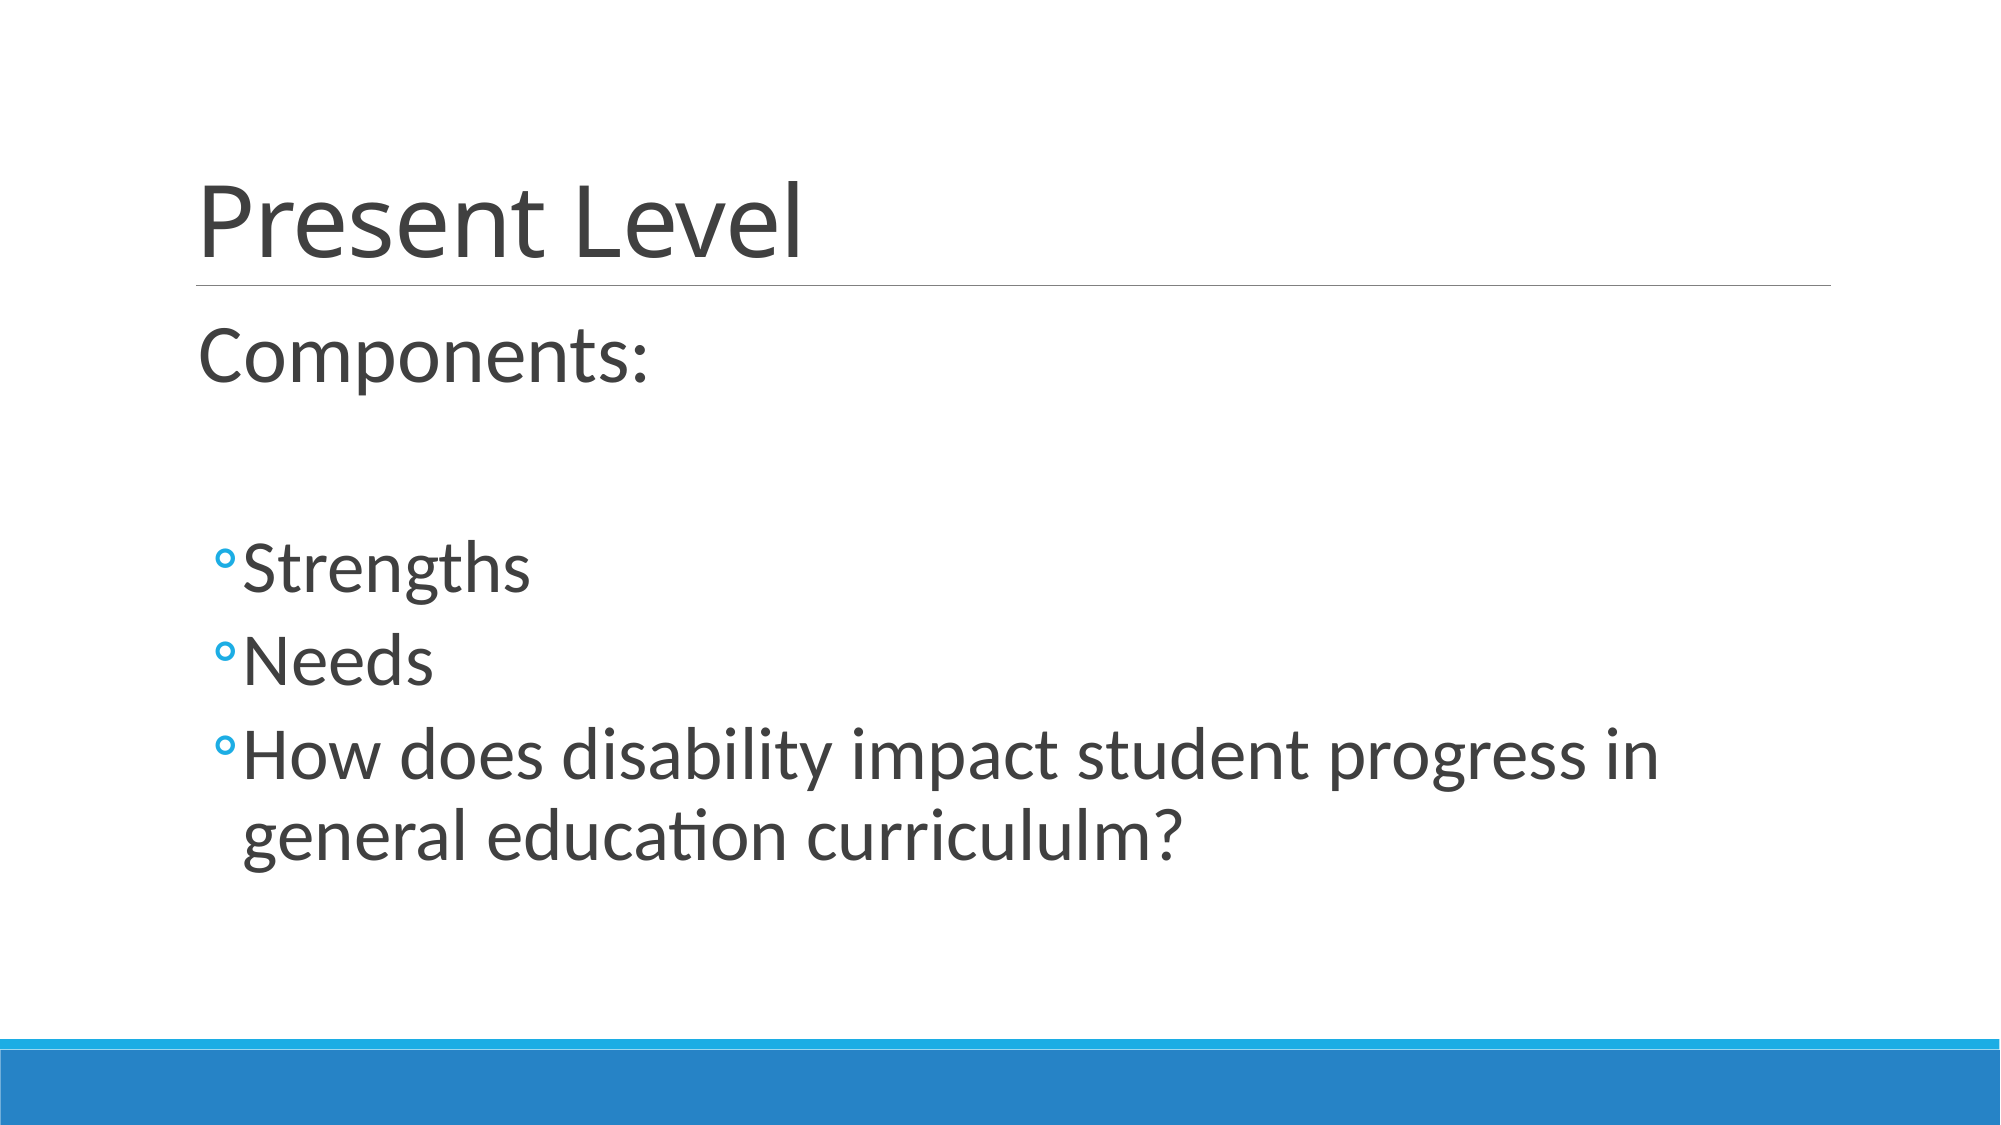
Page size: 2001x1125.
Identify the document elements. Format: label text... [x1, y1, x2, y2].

list Components: Strengths Needs How does disability impact student progress in general education curricululm? [180, 302, 1830, 963]
title Present Level [180, 47, 1830, 285]
